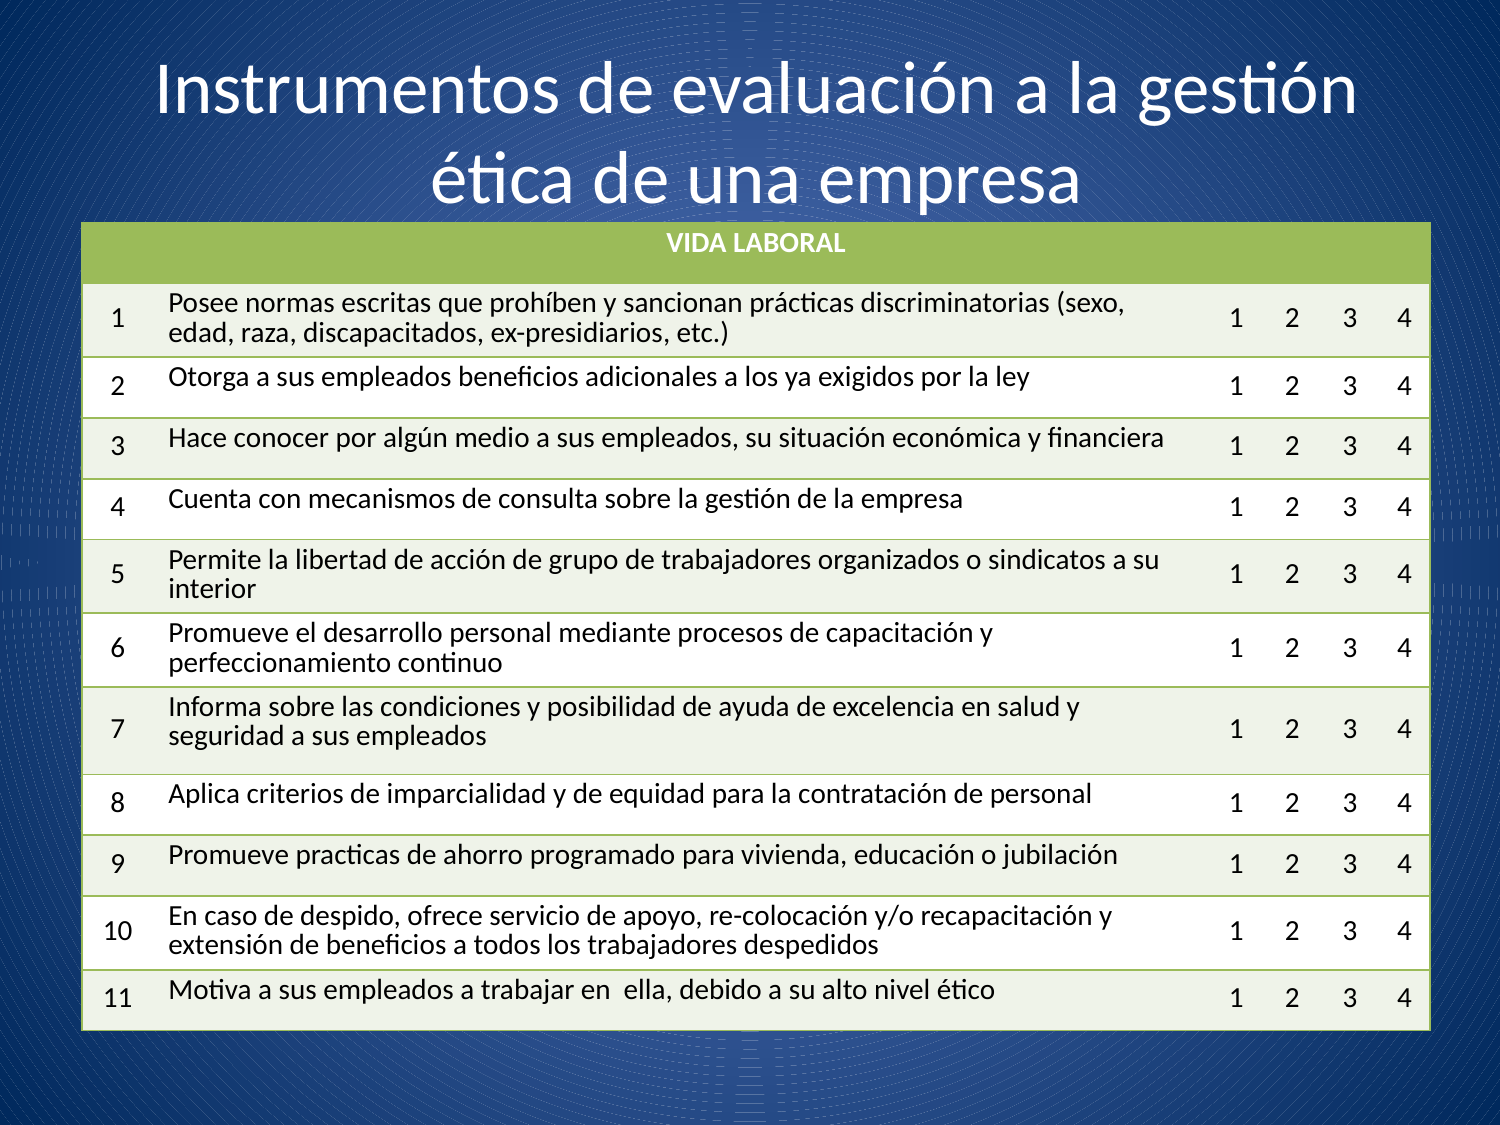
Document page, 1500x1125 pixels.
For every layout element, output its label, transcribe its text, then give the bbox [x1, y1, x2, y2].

table_cell 3 [1321, 971, 1379, 1030]
table_cell 4 [1379, 836, 1429, 895]
table_cell Posee normas escritas que prohíben y sancionan prácticas discriminatorias (sexo, edad, raza, discapacitados, ex-presidiarios, etc.) [153, 284, 1209, 356]
table_cell 2 [83, 358, 153, 417]
table_cell 1 [83, 284, 153, 356]
table_cell 1 [1209, 688, 1264, 774]
table_cell Permite la libertad de acción de grupo de trabajadores organizados o sindicatos a su interior [153, 540, 1209, 612]
table_cell 2 [1264, 775, 1321, 834]
table_cell 2 [1264, 419, 1321, 478]
table_cell 2 [1264, 480, 1321, 539]
table_cell 3 [1321, 480, 1379, 539]
table_cell 3 [1321, 836, 1379, 895]
table_cell Promueve practicas de ahorro programado para vivienda, educación o jubilación [153, 836, 1209, 895]
title Instrumentos de evaluación a la gestión ética de una empresa [82, 35, 1432, 223]
table_cell 1 [1209, 897, 1264, 969]
table_cell 2 [1264, 358, 1321, 417]
table_cell 3 [1321, 897, 1379, 969]
table_cell 4 [1379, 419, 1429, 478]
table_cell 1 [1209, 419, 1264, 478]
table_cell 1 [1209, 775, 1264, 834]
table_cell 2 [1264, 971, 1321, 1030]
table_cell Motiva a sus empleados a trabajar en ella, debido a su alto nivel ético [153, 971, 1209, 1030]
table_cell 1 [1209, 614, 1264, 686]
table_cell Promueve el desarrollo personal mediante procesos de capacitación y perfeccionamiento continuo [153, 614, 1209, 686]
table_cell 6 [83, 614, 153, 686]
table_cell 1 [1209, 284, 1264, 356]
table_cell 3 [1321, 614, 1379, 686]
table_cell 4 [1379, 971, 1429, 1030]
table_cell 5 [83, 540, 153, 612]
table_cell 2 [1264, 688, 1321, 774]
table_cell 4 [1379, 897, 1429, 969]
table_cell 4 [1379, 775, 1429, 834]
table_cell 10 [83, 897, 153, 969]
table_cell 2 [1264, 897, 1321, 969]
table_cell 2 [1264, 836, 1321, 895]
table_cell 1 [1209, 836, 1264, 895]
table_cell Otorga a sus empleados beneficios adicionales a los ya exigidos por la ley [153, 358, 1209, 417]
table_cell 2 [1264, 540, 1321, 612]
table_cell 4 [1379, 540, 1429, 612]
table_cell 1 [1209, 358, 1264, 417]
table_cell 2 [1264, 284, 1321, 356]
table_cell 3 [1321, 358, 1379, 417]
table_cell 3 [1321, 419, 1379, 478]
table_cell 3 [1321, 284, 1379, 356]
table_cell 4 [1379, 358, 1429, 417]
table_header VIDA LABORAL [83, 224, 1429, 283]
table_cell 4 [1379, 480, 1429, 539]
table_cell 1 [1209, 540, 1264, 612]
table_cell 3 [1321, 775, 1379, 834]
table_cell Hace conocer por algún medio a sus empleados, su situación económica y financiera [153, 419, 1209, 478]
table_cell Aplica criterios de imparcialidad y de equidad para la contratación de personal [153, 775, 1209, 834]
table_cell 3 [83, 419, 153, 478]
table_cell 1 [1209, 480, 1264, 539]
table_cell 8 [83, 775, 153, 834]
table_cell 4 [83, 480, 153, 539]
table_cell 4 [1379, 284, 1429, 356]
table_cell Informa sobre las condiciones y posibilidad de ayuda de excelencia en salud y seguridad a sus empleados [153, 688, 1209, 774]
table_cell 2 [1264, 614, 1321, 686]
table_cell 9 [83, 836, 153, 895]
table_cell 11 [83, 971, 153, 1030]
table_cell 3 [1321, 688, 1379, 774]
table_cell 7 [83, 688, 153, 774]
table_cell En caso de despido, ofrece servicio de apoyo, re-colocación y/o recapacitación y extensión de beneficios a todos los trabajadores despedidos [153, 897, 1209, 969]
table_cell 4 [1379, 688, 1429, 774]
table_cell 3 [1321, 540, 1379, 612]
table_cell 1 [1209, 971, 1264, 1030]
table_cell Cuenta con mecanismos de consulta sobre la gestión de la empresa [153, 480, 1209, 539]
table_cell 4 [1379, 614, 1429, 686]
